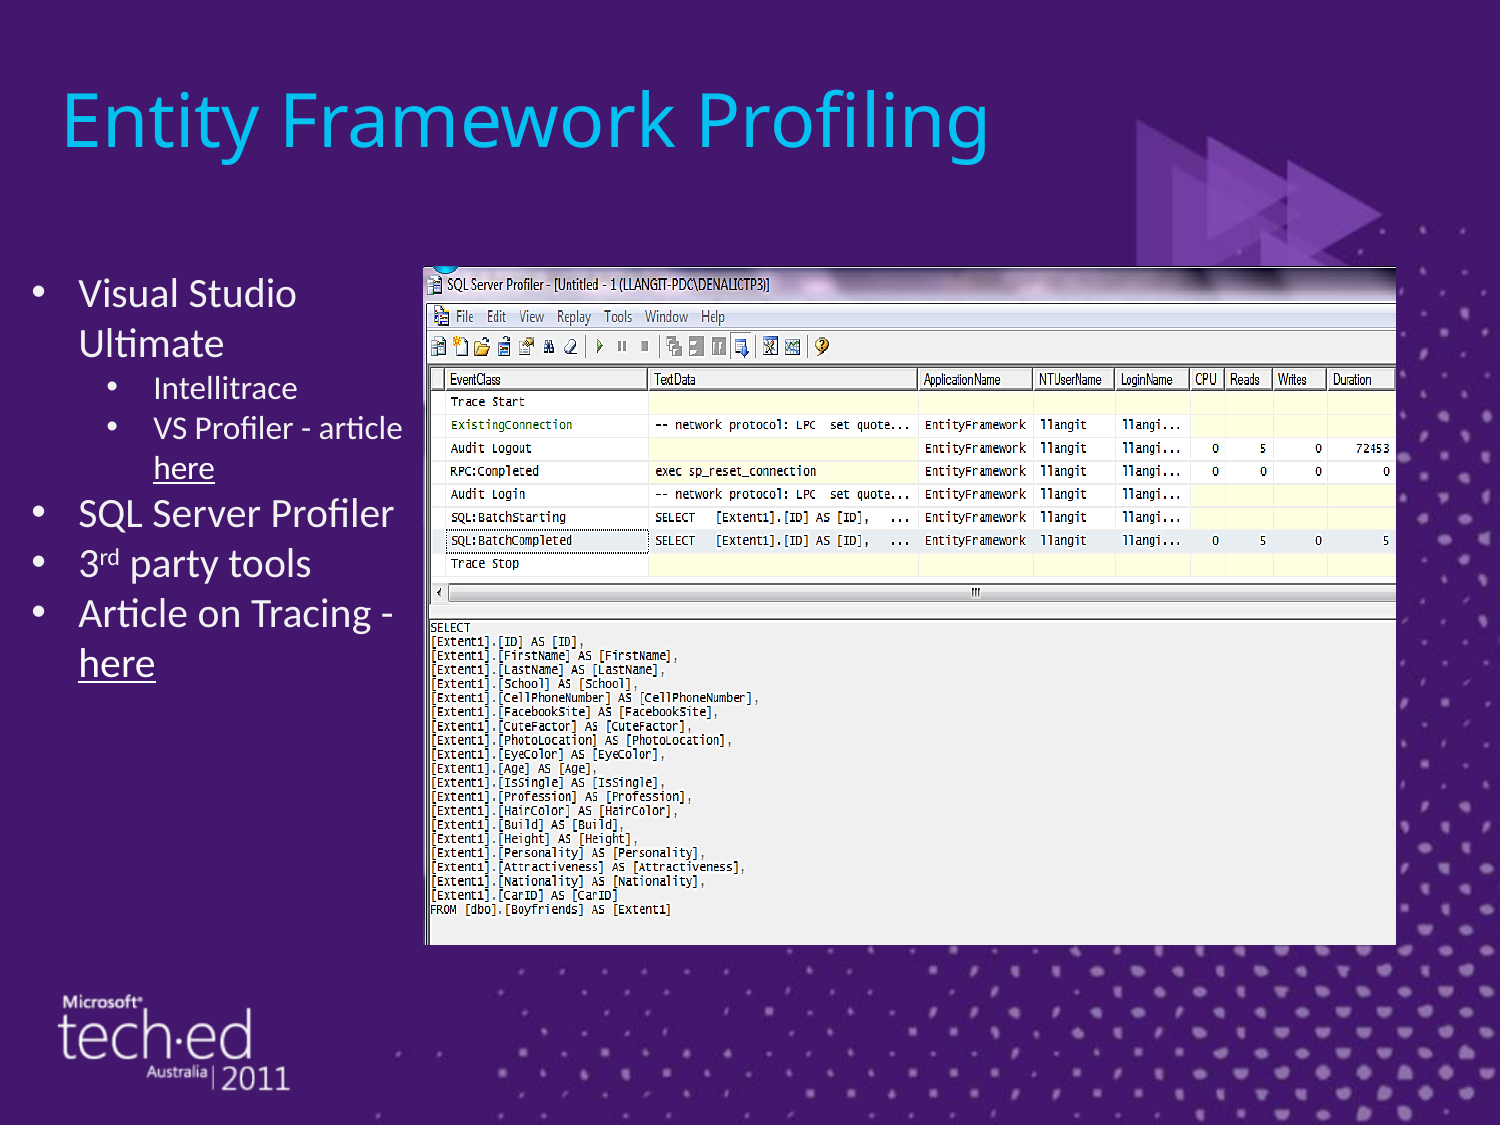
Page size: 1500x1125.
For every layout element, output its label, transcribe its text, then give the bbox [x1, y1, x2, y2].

text_box Visual Studio Ultimate Intellitrace VS Profiler - article here SQL Server Profiler 3rd party tools Article on Tracing - here [31, 266, 420, 687]
picture [0, 0, 1500, 1125]
title Entity Framework Profiling [45, 54, 1396, 182]
